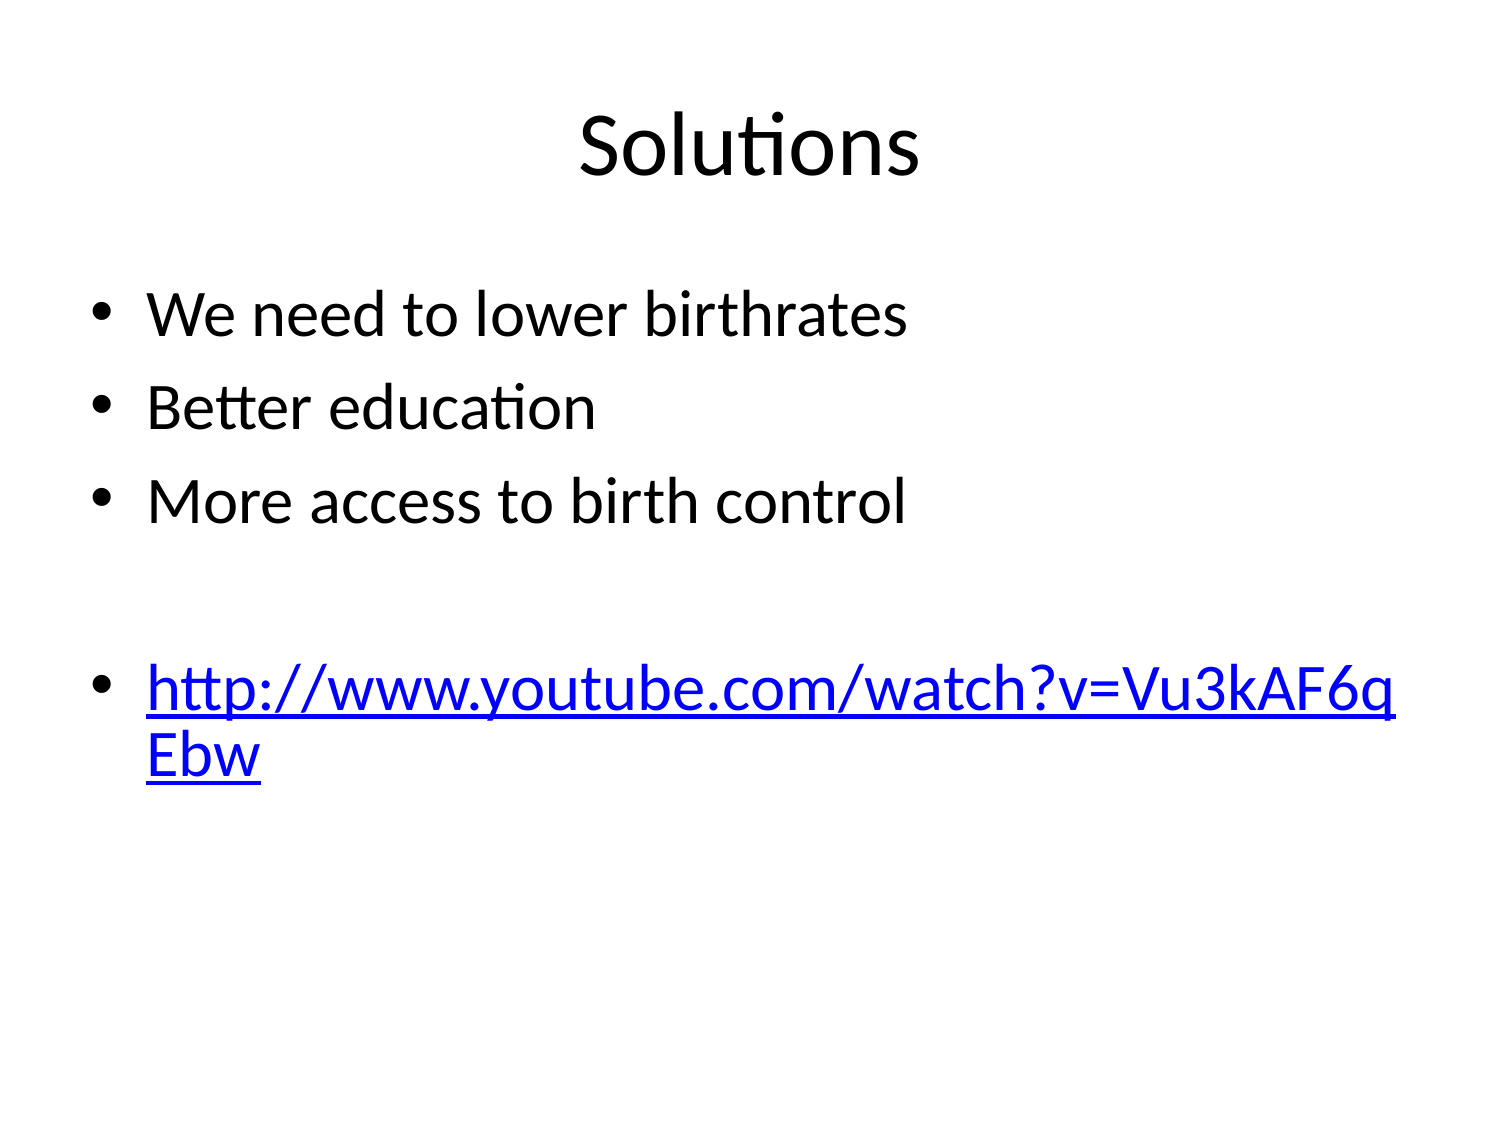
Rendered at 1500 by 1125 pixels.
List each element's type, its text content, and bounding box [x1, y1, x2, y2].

list We need to lower birthrates Better education More access to birth control http://www.youtube.com/watch?v=Vu3kAF6qEbw [74, 262, 1426, 1006]
title Solutions [74, 44, 1426, 233]
